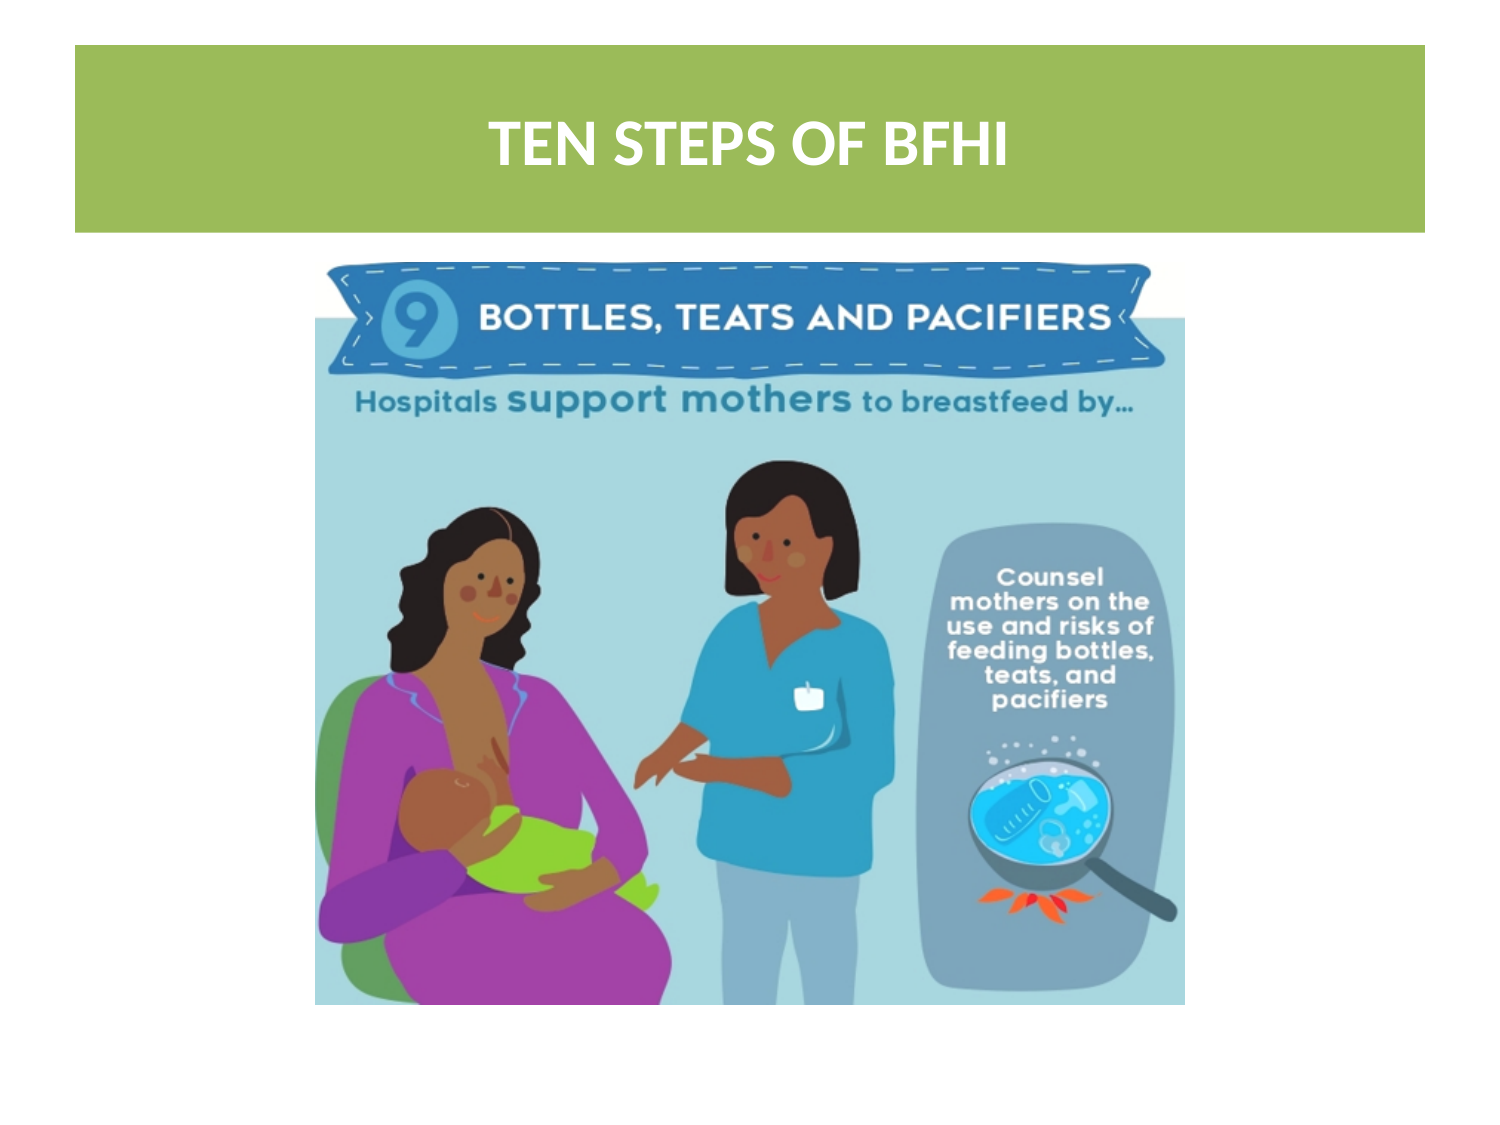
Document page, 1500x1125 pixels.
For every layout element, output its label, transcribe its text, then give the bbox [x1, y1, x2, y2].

title TEN STEPS OF BFHI [75, 45, 1425, 233]
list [315, 262, 1185, 1006]
